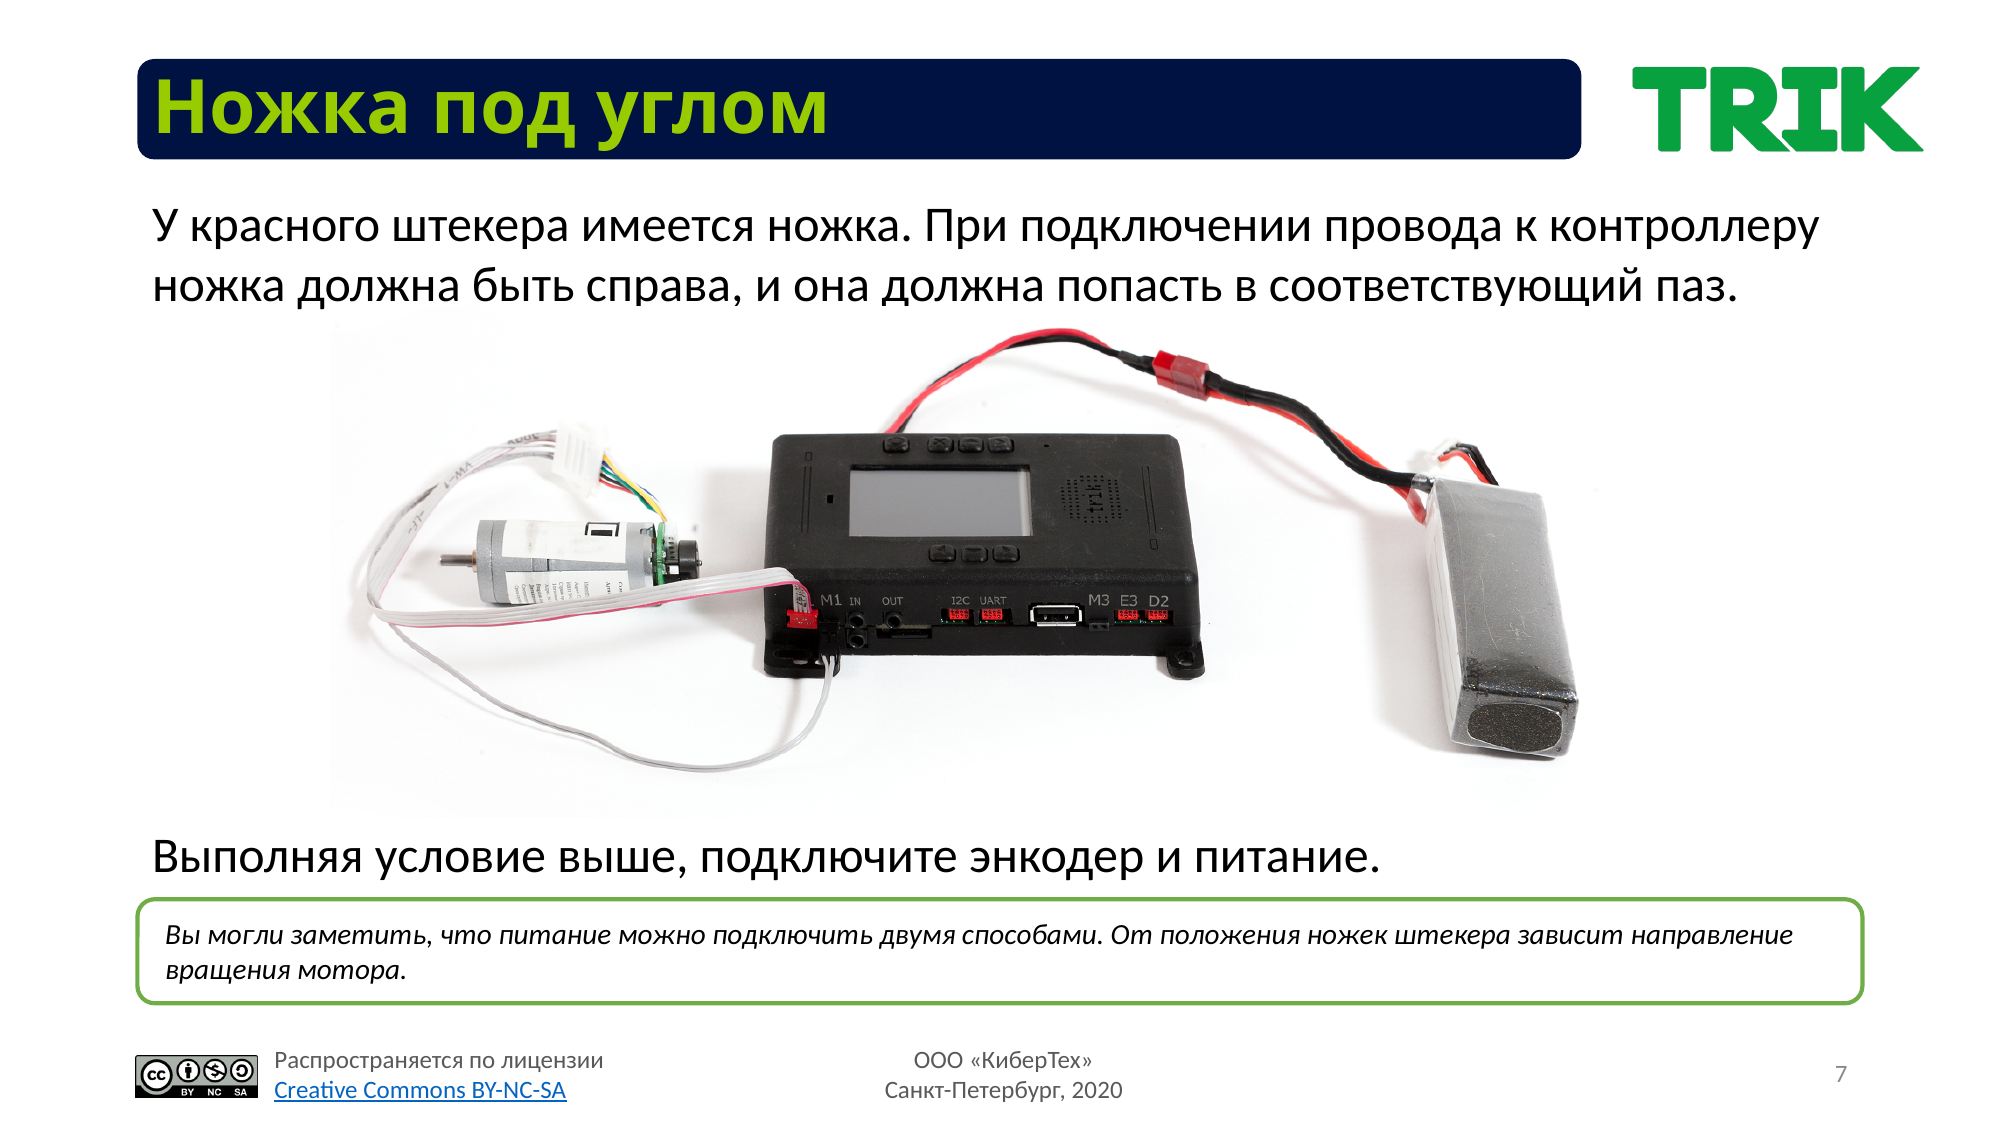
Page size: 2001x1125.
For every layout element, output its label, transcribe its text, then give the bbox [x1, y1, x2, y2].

slide_number 7 [1412, 1042, 1863, 1103]
text_box Вы могли заметить, что питание можно подключить двумя способами. От положения ножек штекера зависит направление вращения мотора. [150, 908, 1876, 993]
text_box [135, 897, 1864, 1006]
picture [1631, 64, 1924, 154]
text_box У красного штекера имеется ножка. При подключении провода к контроллеру ножка должна быть справа, и она должна попасть в соответствующий паз. [137, 184, 1863, 319]
text_box Выполняя условие выше, подключите энкодер и питание. [137, 815, 1863, 891]
picture [329, 306, 1615, 819]
title Ножка под углом [137, 61, 1582, 163]
picture [135, 1055, 258, 1098]
